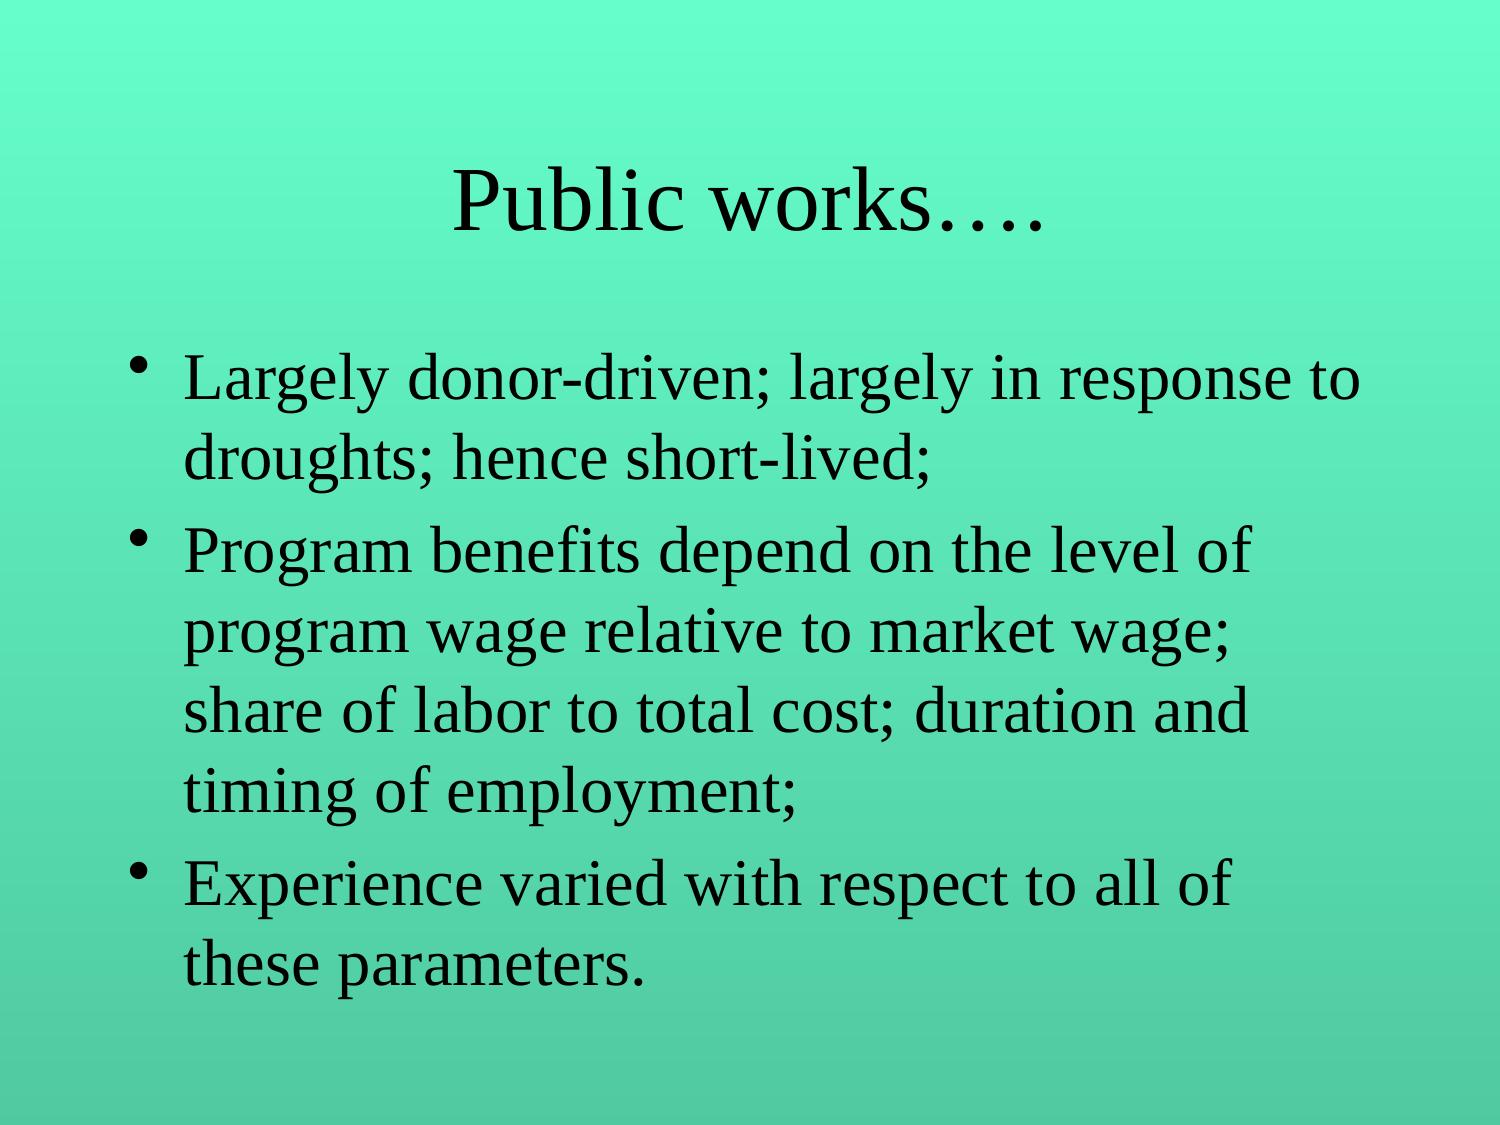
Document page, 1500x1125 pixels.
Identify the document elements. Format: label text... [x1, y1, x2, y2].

list Largely donor-driven; largely in response to droughts; hence short-lived; Program benefits depend on the level of program wage relative to market wage; share of labor to total cost; duration and timing of employment; Experience varied with respect to all of these parameters. [112, 324, 1388, 1001]
title Public works…. [112, 99, 1388, 288]
